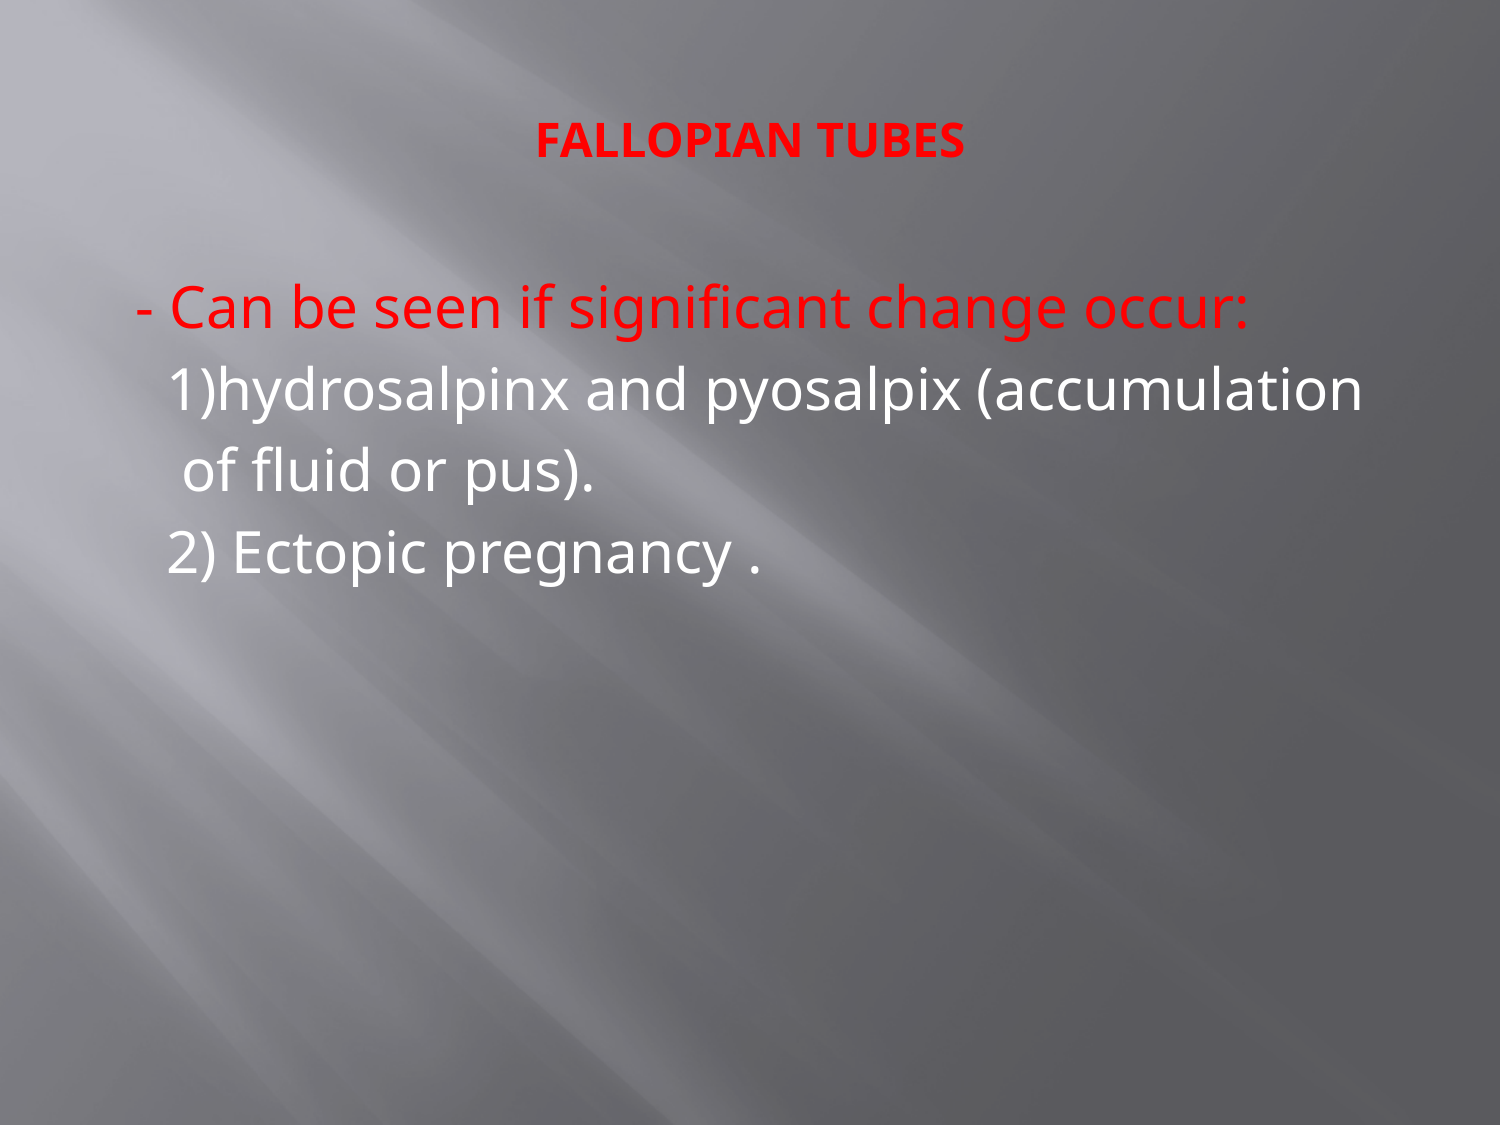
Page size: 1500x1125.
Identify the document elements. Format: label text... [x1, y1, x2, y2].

list - Can be seen if significant change occur: 1)hydrosalpinx and pyosalpix (accumulation of fluid or pus). 2) Ectopic pregnancy . [75, 262, 1425, 1035]
title FALLOPIAN TUBES [75, 45, 1425, 233]
